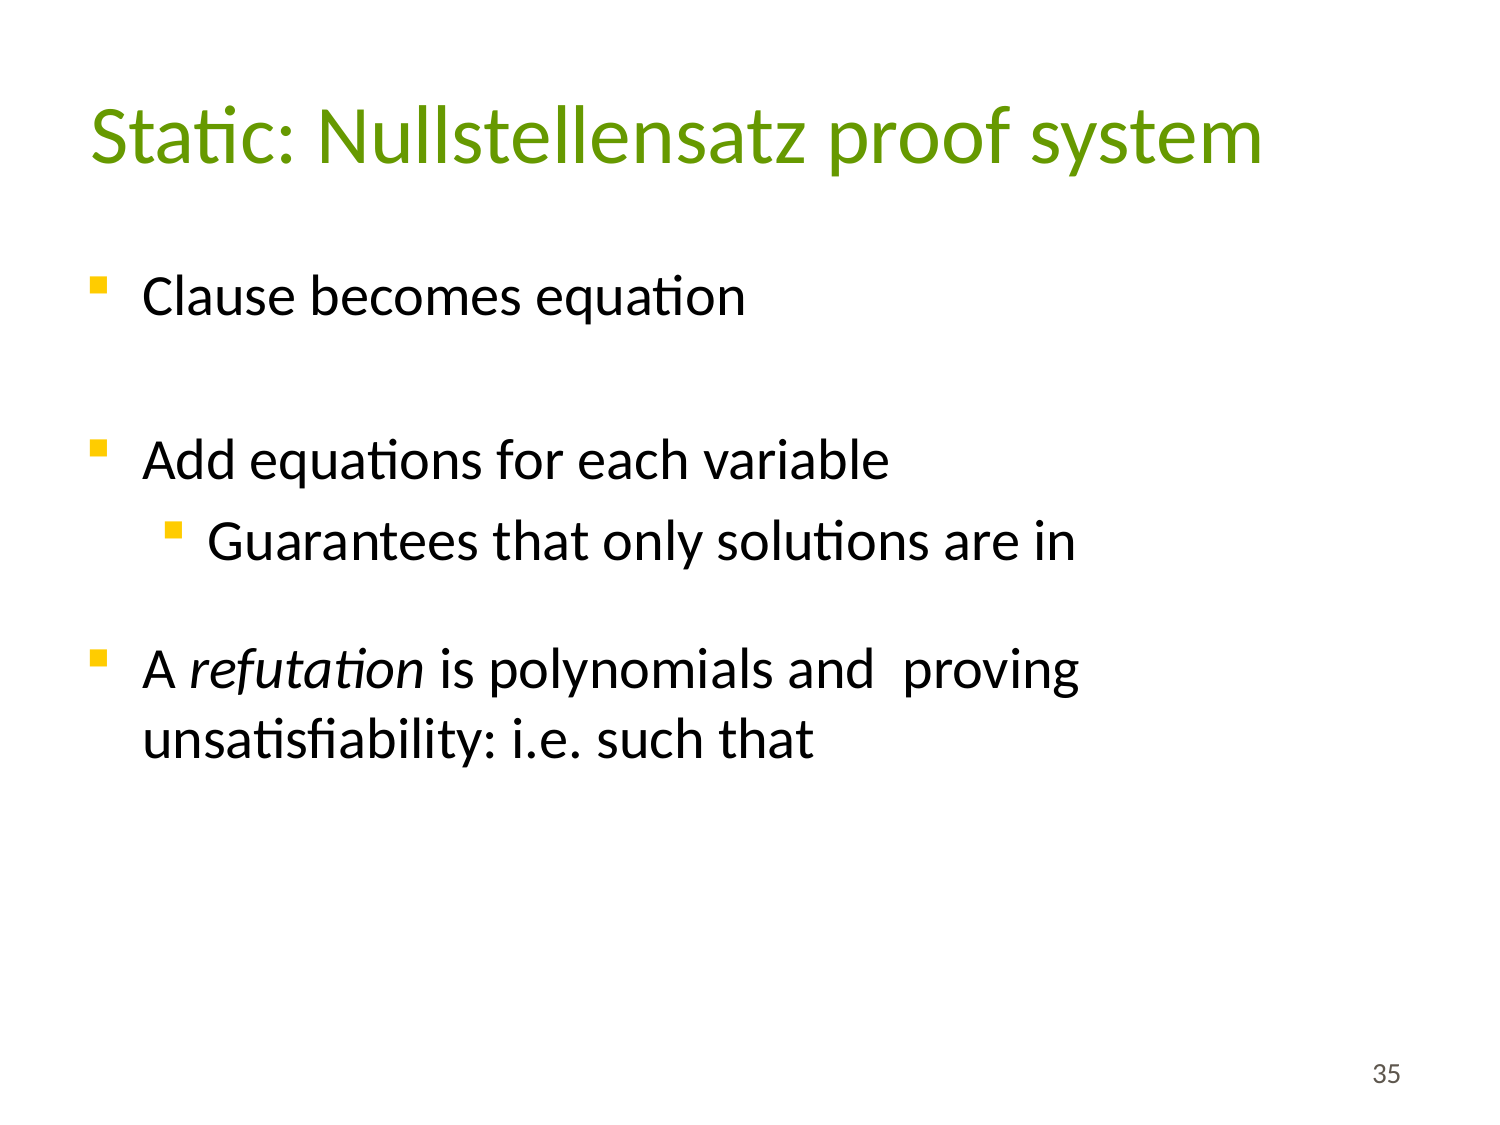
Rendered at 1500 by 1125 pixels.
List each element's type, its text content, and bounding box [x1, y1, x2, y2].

title Static: Nullstellensatz proof system [75, 37, 1350, 188]
slide_number 35 [1104, 1037, 1417, 1097]
